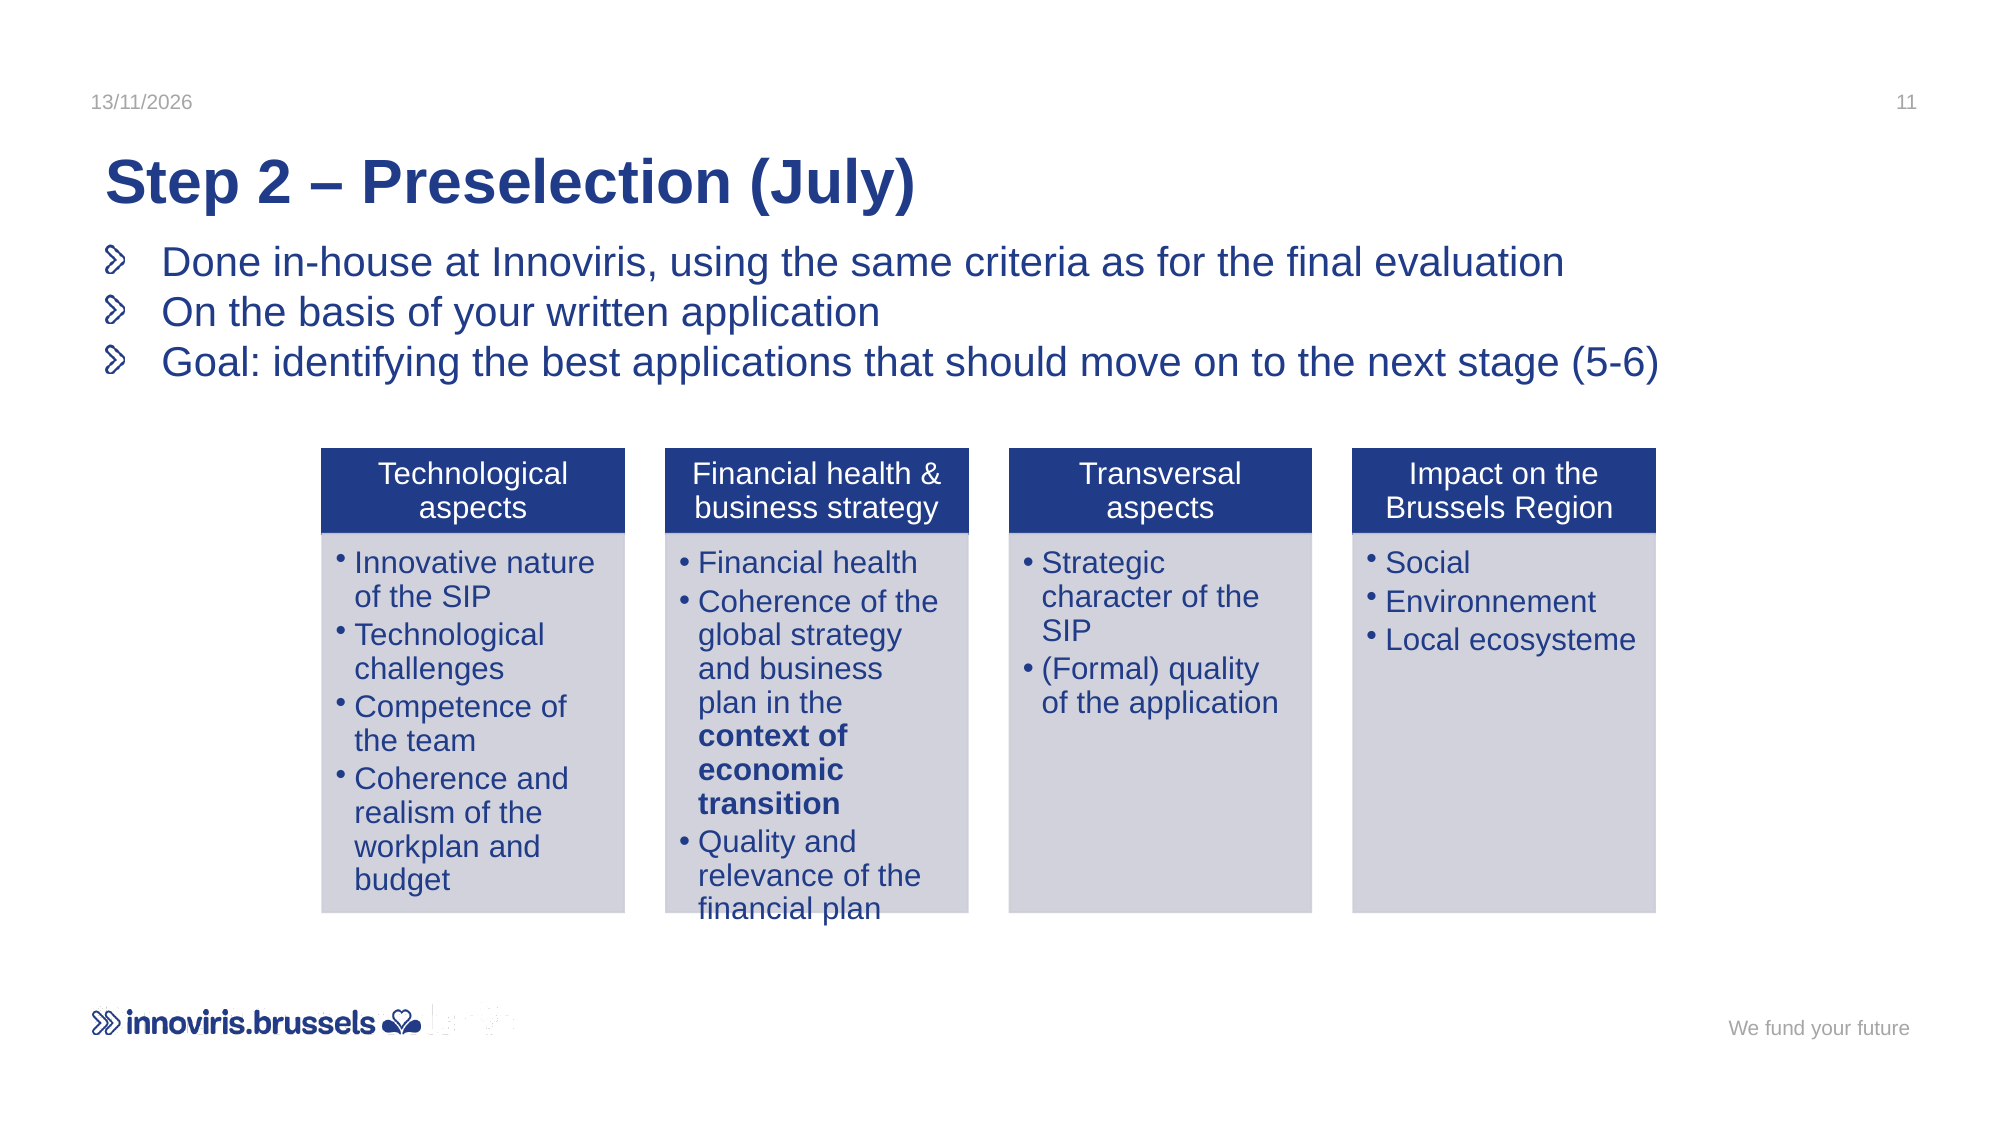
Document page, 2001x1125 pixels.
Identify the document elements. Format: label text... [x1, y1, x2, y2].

slide_number 11 [1482, 70, 1933, 131]
picture [105, 244, 125, 274]
list Step 2 – Preselection (July) [90, 133, 1910, 225]
picture [90, 1002, 321, 1035]
footer We fund your future [1656, 996, 1926, 1057]
picture [105, 294, 125, 324]
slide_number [75, 70, 526, 131]
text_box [321, 236, 1656, 1125]
list Done in-house at Innoviris, using the same criteria as for the final evaluation On the basis of your written application Goal: identifying the best applications that should move on to the next stage (5-6) [90, 226, 1910, 495]
picture [105, 344, 125, 374]
